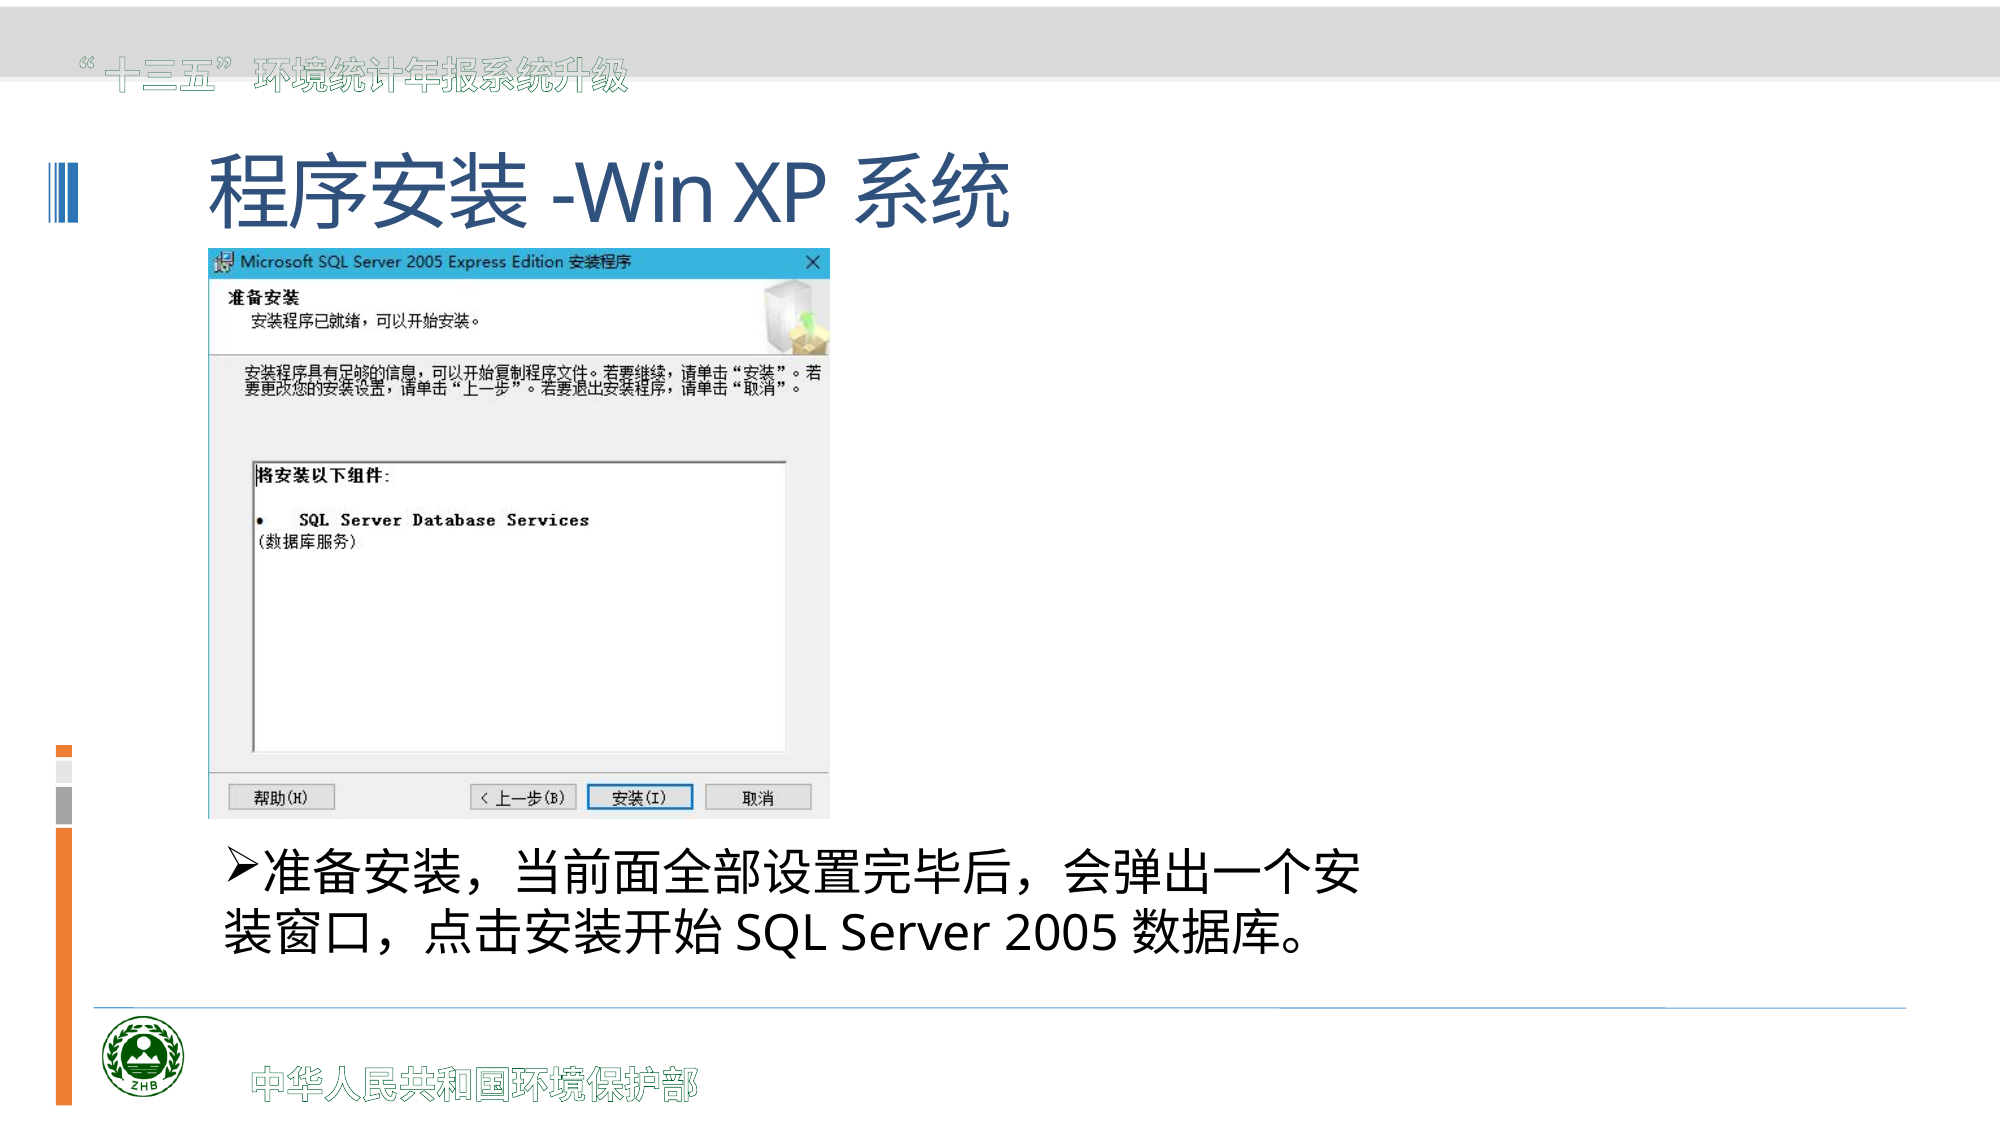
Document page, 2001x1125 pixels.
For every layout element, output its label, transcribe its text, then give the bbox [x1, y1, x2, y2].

picture [208, 248, 830, 819]
text_box 准备安装，当前面全部设置完毕后，会弹出一个安装窗口，点击安装开始SQL Server 2005数据库。 [208, 833, 1394, 969]
picture [93, 1007, 188, 1106]
text_box 程序安装-Win XP系统 [192, 131, 1080, 261]
